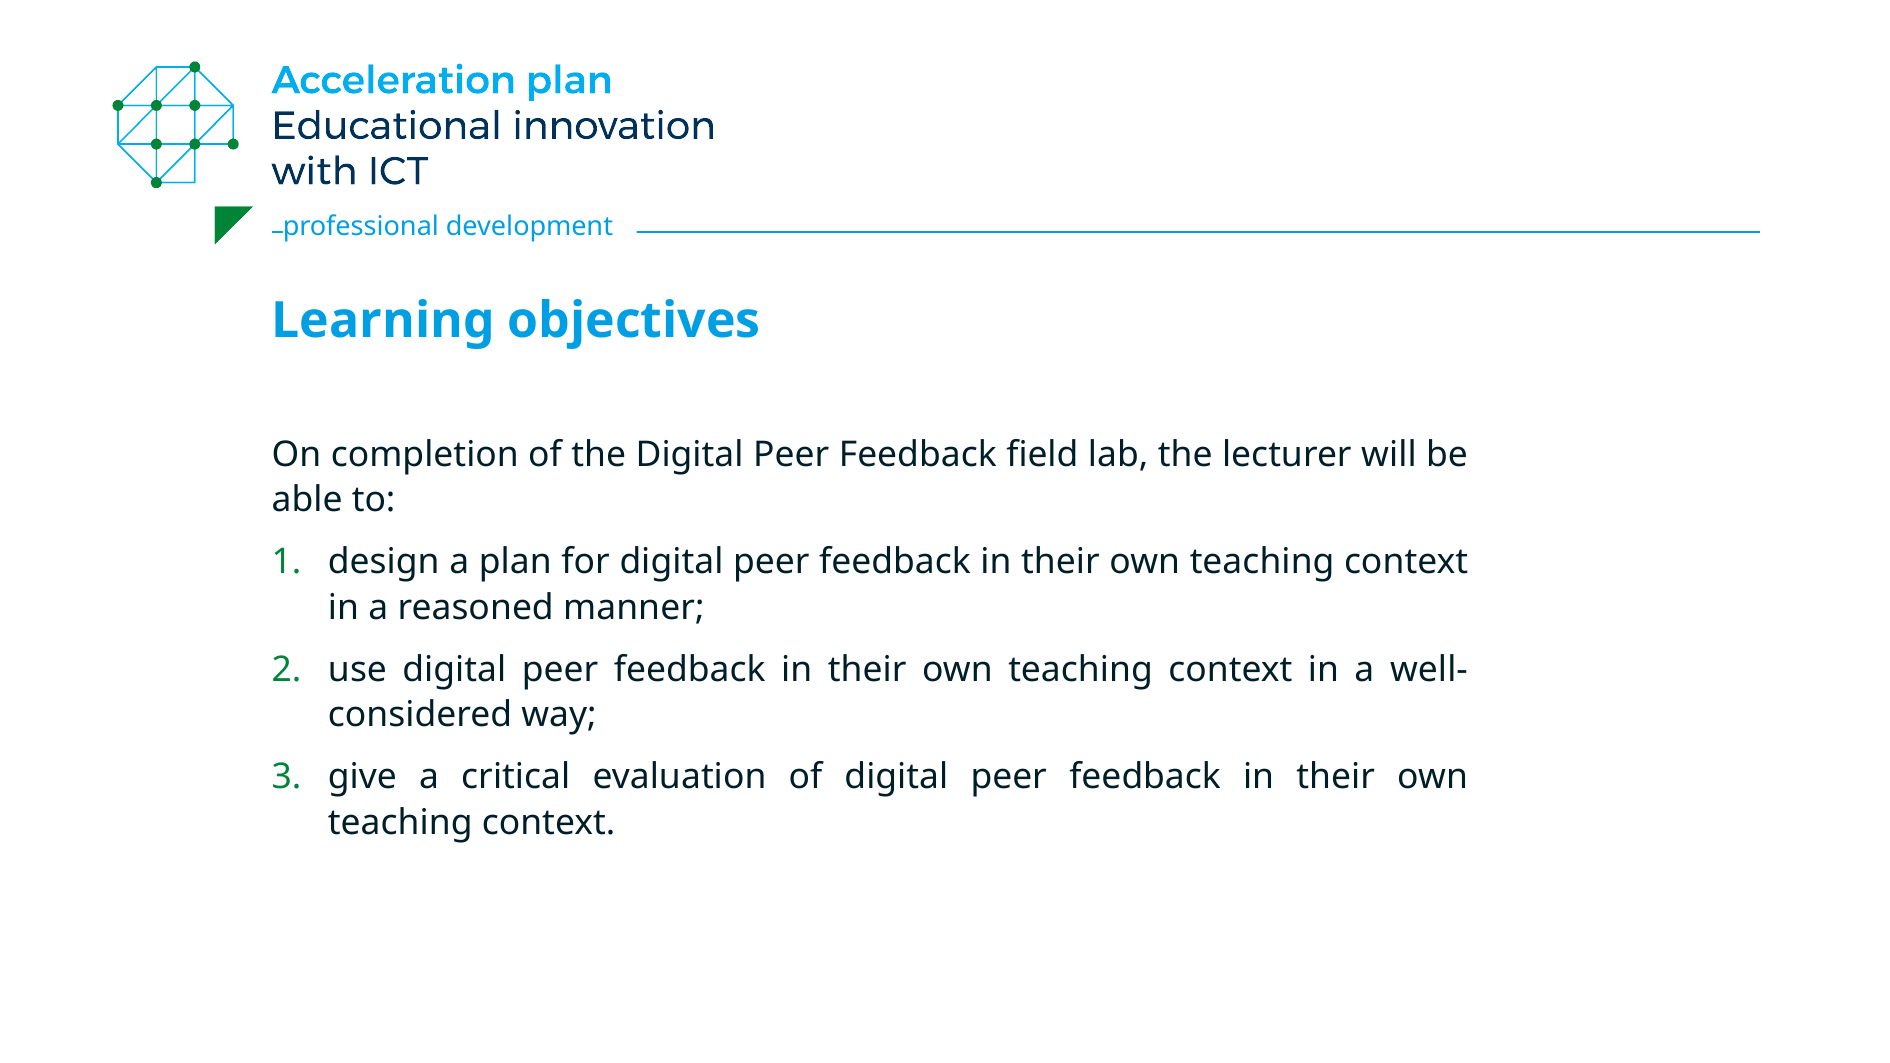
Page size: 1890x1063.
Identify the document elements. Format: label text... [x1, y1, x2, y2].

list On completion of the Digital Peer Feedback field lab, the lecturer will be able to: design a plan for digital peer feedback in their own teaching context in a reasoned manner; use digital peer feedback in their own teaching context in a well-considered way; give a critical evaluation of digital peer feedback in their own teaching context. [271, 427, 1469, 944]
picture [0, 0, 717, 247]
title Learning objectives [271, 287, 1469, 350]
